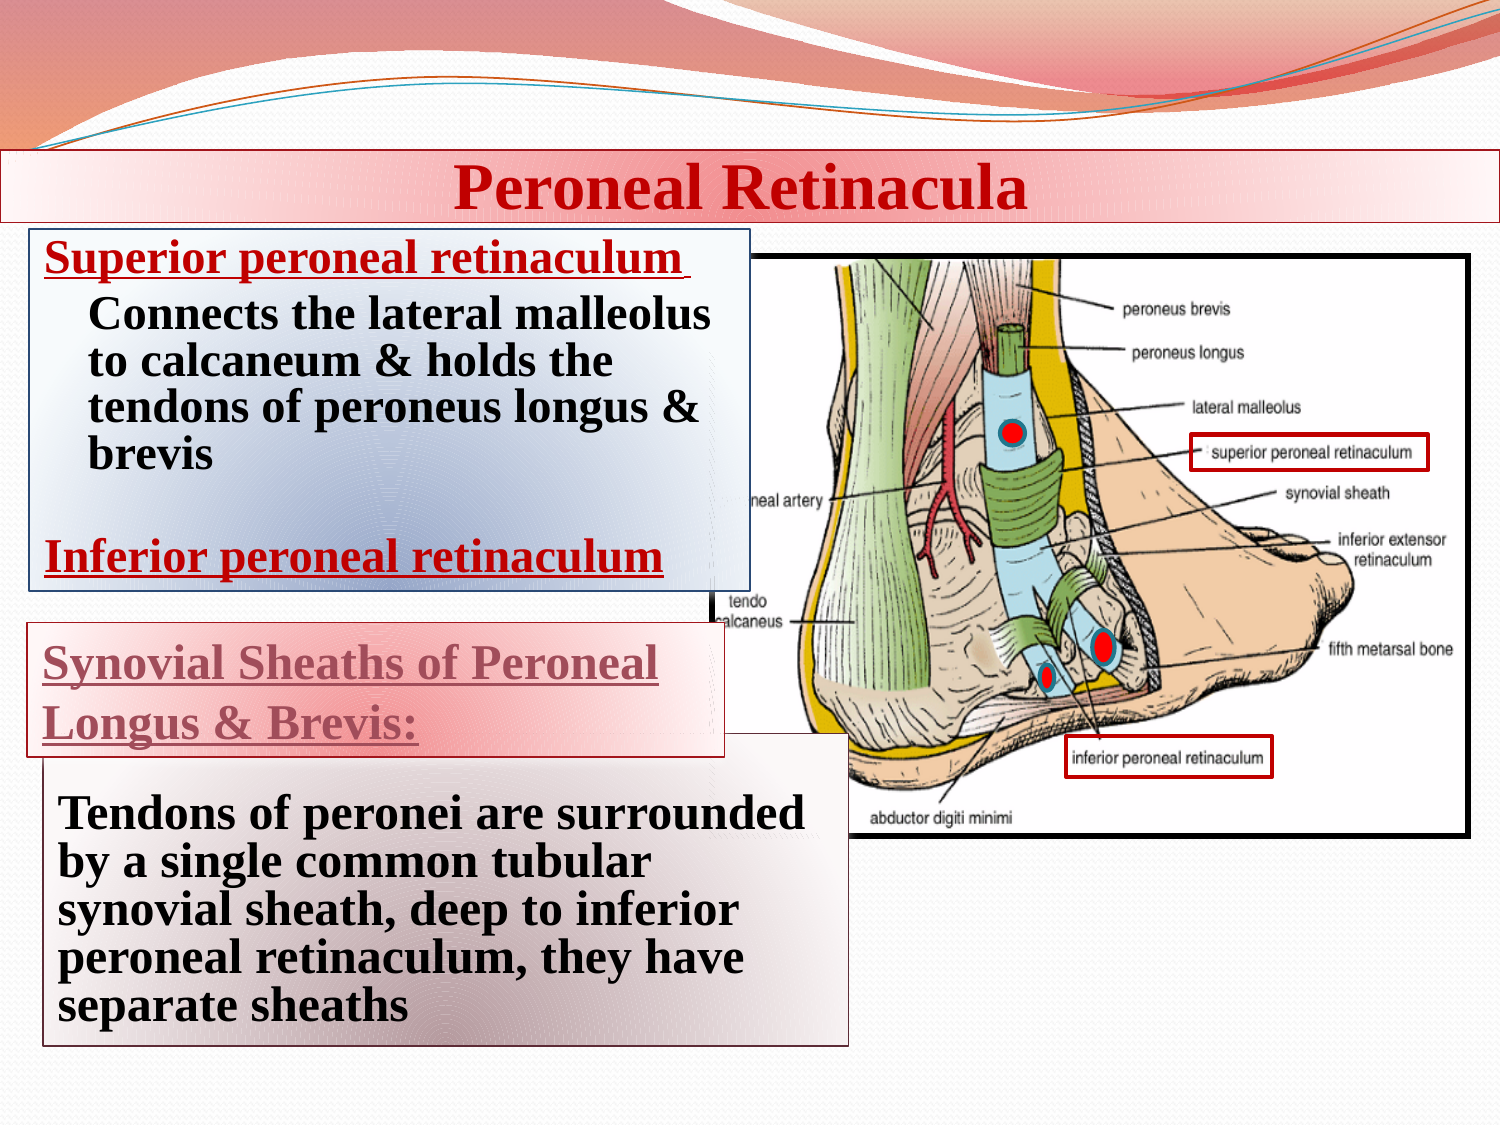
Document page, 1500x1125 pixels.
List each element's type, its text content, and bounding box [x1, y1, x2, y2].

picture [714, 258, 1466, 834]
list Superior peroneal retinaculum Connects the lateral malleolus to calcaneum & holds the tendons of peroneus longus & brevis Inferior peroneal retinaculum [28, 228, 751, 592]
title Peroneal Retinacula [0, 149, 1500, 223]
text_box Tendons of peronei are surrounded by a single common tubular synovial sheath, deep to inferior peroneal retinaculum, they have separate sheaths [42, 770, 849, 1047]
text_box Synovial Sheaths of Peroneal Longus & Brevis: [26, 622, 707, 758]
